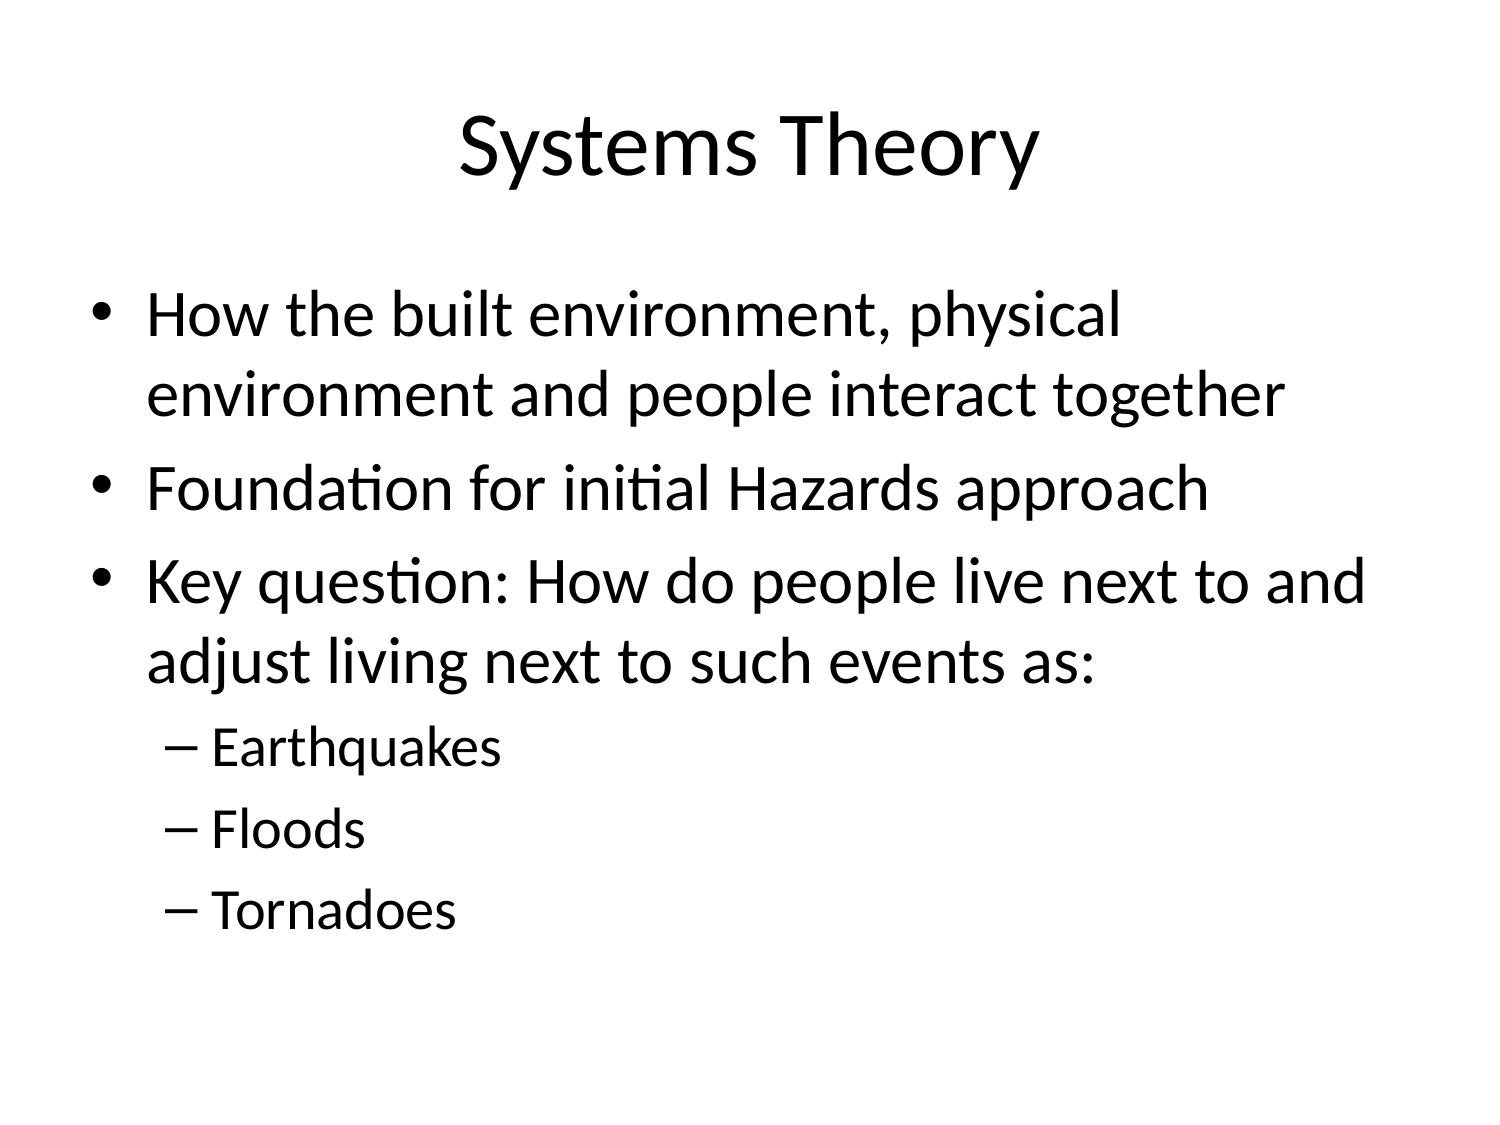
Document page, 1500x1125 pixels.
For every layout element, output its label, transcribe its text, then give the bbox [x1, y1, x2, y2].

title Systems Theory [75, 45, 1425, 233]
list How the built environment, physical environment and people interact together Foundation for initial Hazards approach Key question: How do people live next to and adjust living next to such events as: Earthquakes Floods Tornadoes [75, 262, 1425, 1005]
